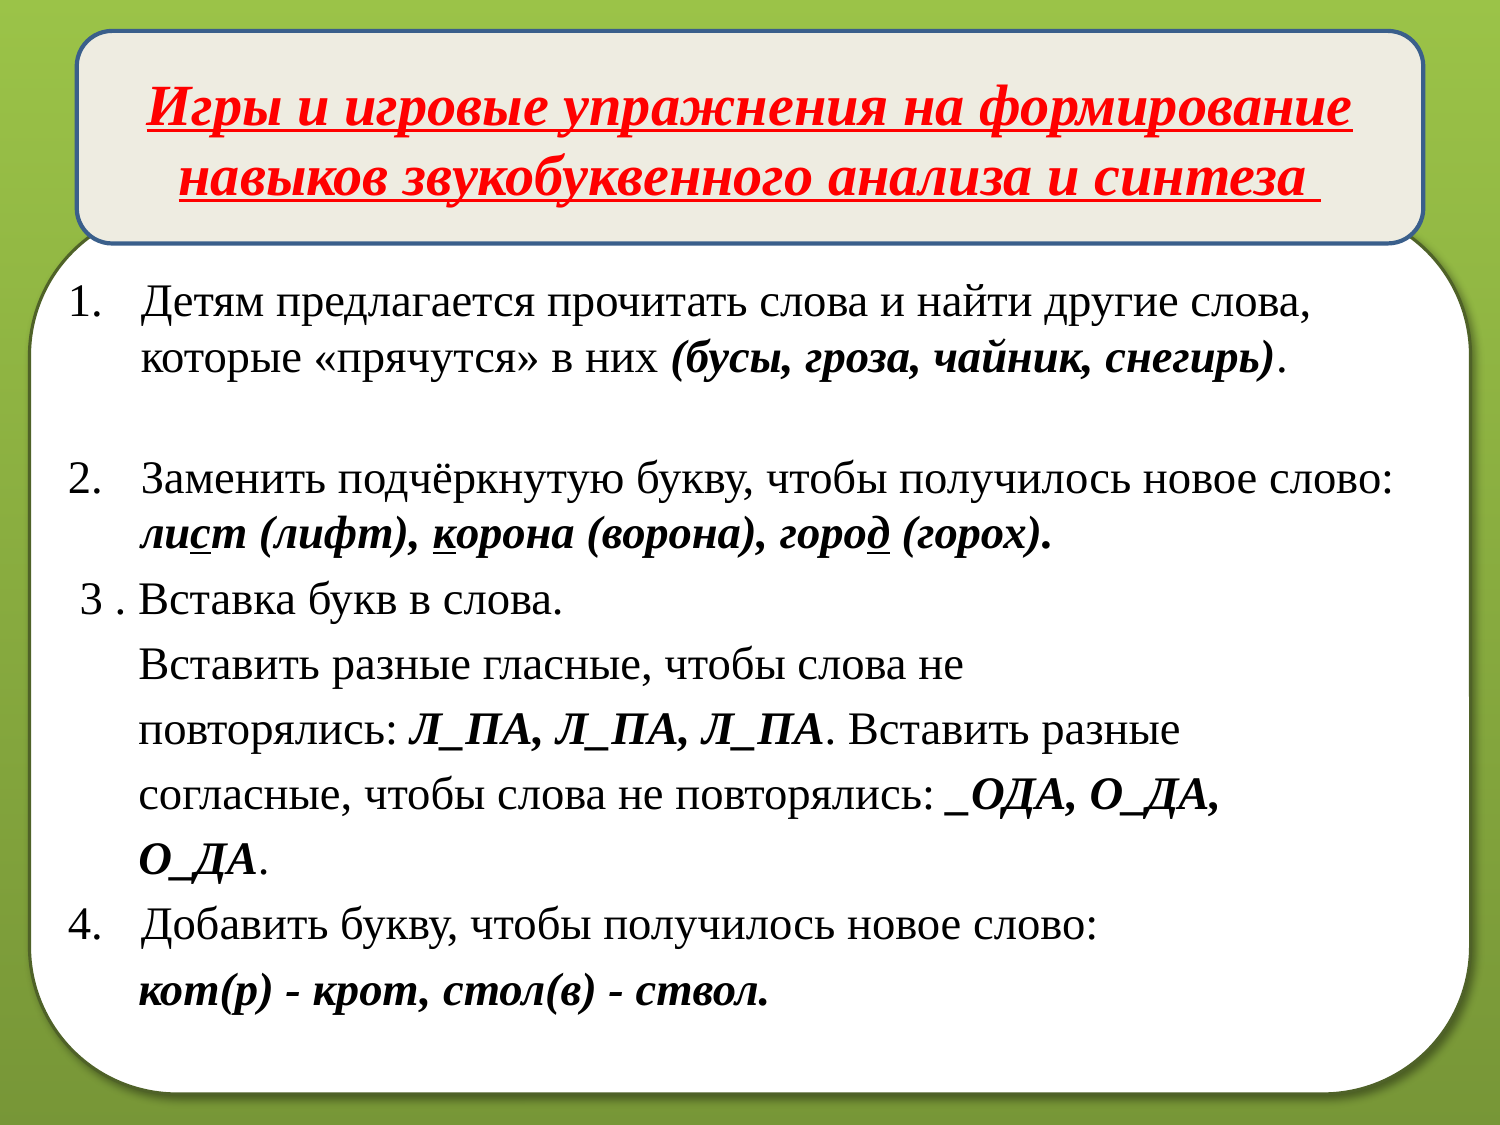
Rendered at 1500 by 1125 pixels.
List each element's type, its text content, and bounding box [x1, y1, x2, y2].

text_box Игры и игровые упражнения на формирование навыков звукобуквенного анализа и синтеза [74, 28, 1426, 246]
text_box [0, 0, 1500, 1125]
text_box [60, 236, 1473, 1056]
text_box [27, 271, 53, 1031]
text_box Детям предлагается прочитать слова и найти другие слова, которые «прячутся» в них (бусы, гроза, чайник, снегирь). Заменить подчёркнутую букву, чтобы получилось новое слово: лист (лифт), корона (ворона), город (горох). 3 . Вставка букв в слова. Вставить разные гласные, чтобы слова не повторялись: Л_ПА, Л_ПА, Л_ПА. Вставить разные согласные, чтобы слова не повторялись: _ОДА, О_ДА, О_ДА. Добавить букву, чтобы получилось новое слово: кот(р) - крот, стол(в) - ствол. [53, 262, 1425, 1094]
